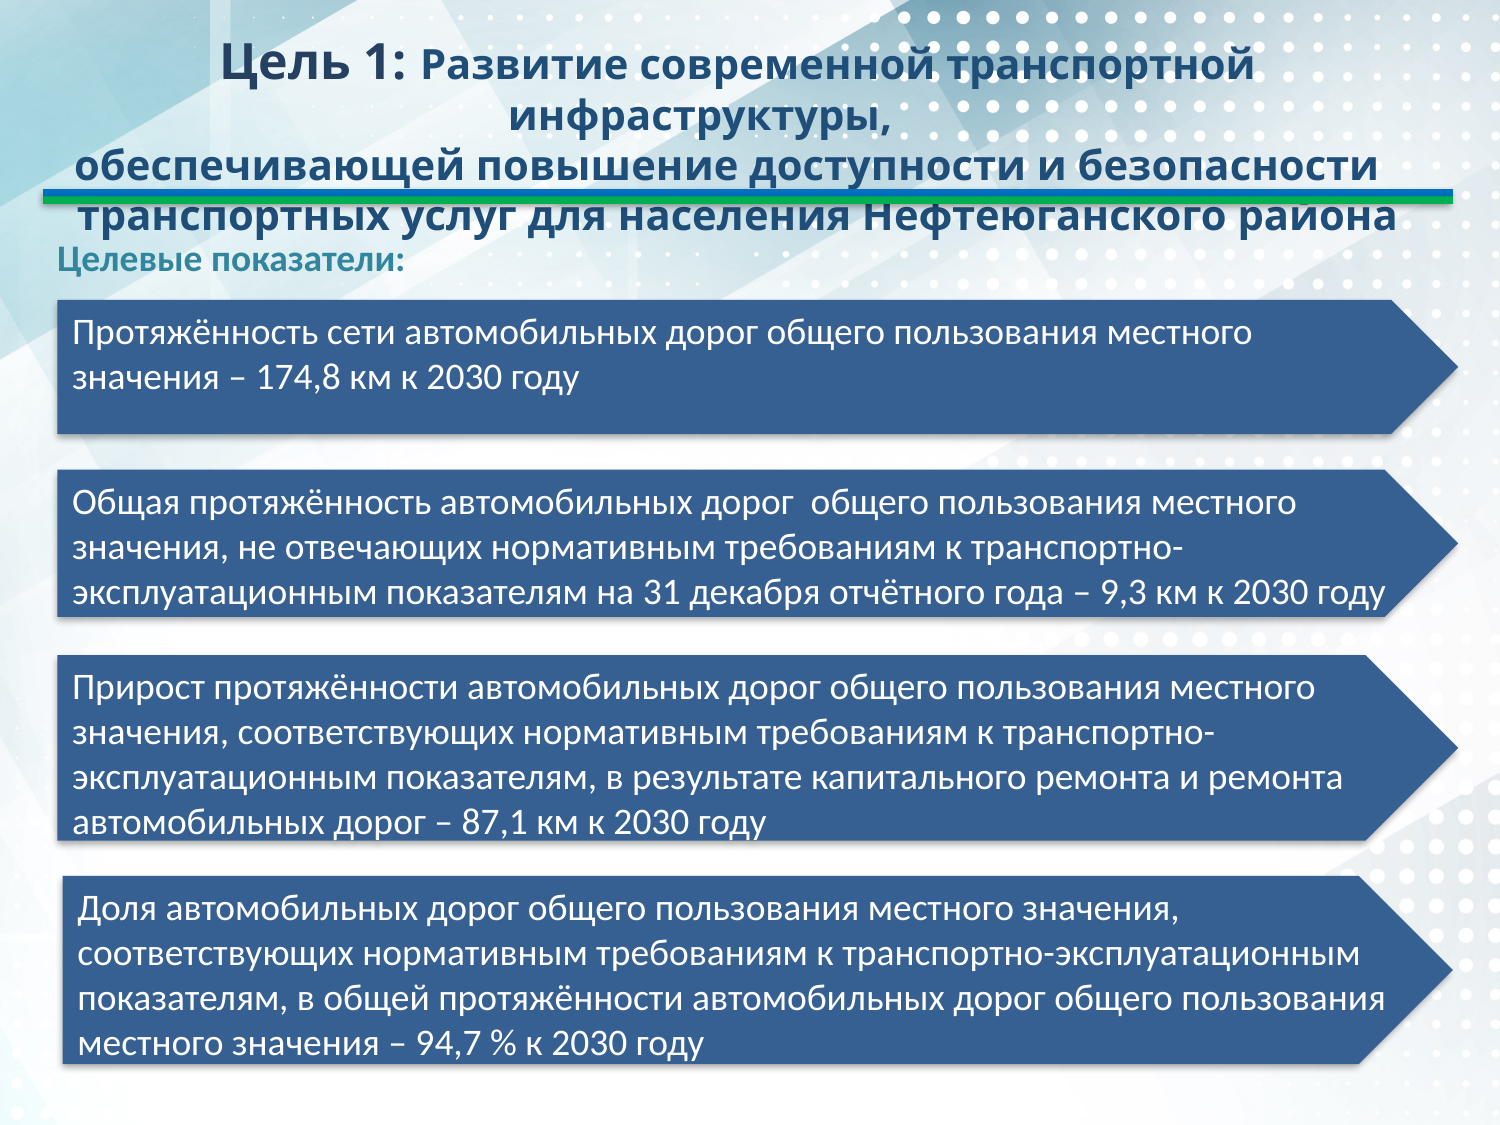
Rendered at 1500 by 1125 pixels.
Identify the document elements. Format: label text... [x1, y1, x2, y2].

text_box Целевые показатели: [42, 227, 1458, 287]
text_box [42, 188, 1454, 205]
picture [0, 0, 1500, 1125]
text_box Доля автомобильных дорог общего пользования местного значения, соответствующих нормативным требованиям к транспортно-эксплуатационным показателям, в общей протяжённости автомобильных дорог общего пользования местного значения – 94,7 % к 2030 году [59, 872, 1457, 1068]
text_box Протяжённость сети автомобильных дорог общего пользования местного значения – 174,8 км к 2030 году [54, 296, 1462, 438]
text_box Общая протяжённость автомобильных дорог общего пользования местного значения, не отвечающих нормативным требованиям к транспортно-эксплуатационным показателям на 31 декабря отчётного года – 9,3 км к 2030 году [54, 466, 1462, 621]
text_box Прирост протяжённости автомобильных дорог общего пользования местного значения, соответствующих нормативным требованиям к транспортно-эксплуатационным показателям, в результате капитального ремонта и ремонта автомобильных дорог – 87,1 км к 2030 году [54, 652, 1462, 844]
text_box Цель 1: Развитие современной транспортной инфраструктуры, обеспечивающей повышение доступности и безопасности транспортных услуг для населения Нефтеюганского района [22, 21, 1453, 247]
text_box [513, 603, 949, 664]
